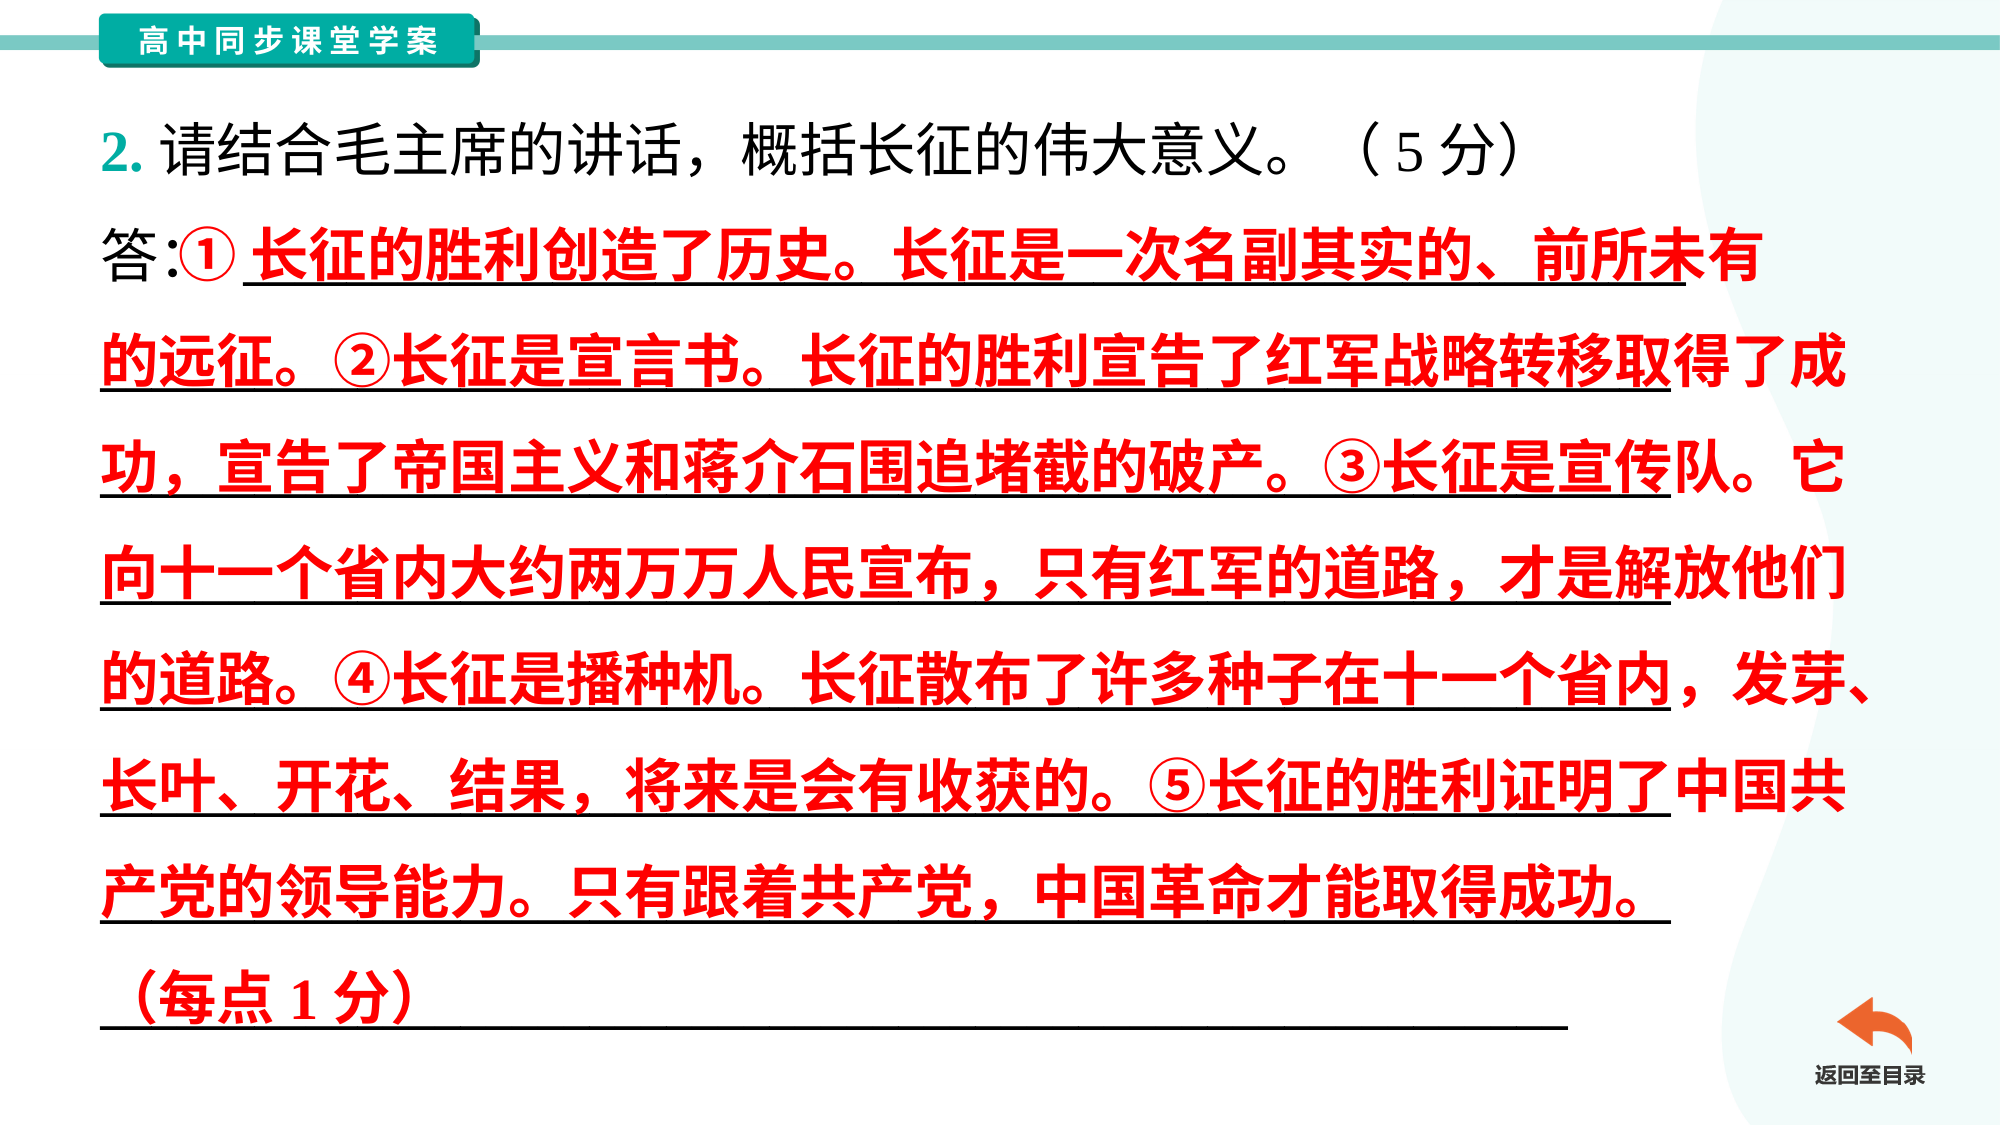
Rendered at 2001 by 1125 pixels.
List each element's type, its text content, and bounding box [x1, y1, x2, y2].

picture [0, 0, 2000, 1125]
text_box ①长征的胜利创造了历史。长征是一次名副其实的、前所未有 的远征。②长征是宣言书。长征的胜利宣告了红军战略转移取得了成 功，宣告了帝国主义和蒋介石围追堵截的破产。③长征是宣传队。它 向十一个省内大约两万万人民宣布，只有红军的道路，才是解放他们 的道路。④长征是播种机。长征散布了许多种子在十一个省内，发芽、 长叶、开花、结果，将来是会有收获的。⑤长征的胜利证明了中国共 产党的领导能力。只有跟着共产党，中国革命才能取得成功。 （每点1分） [100, 181, 1899, 1032]
text_box 2.请结合毛主席的讲话，概括长征的伟大意义。（5分） 答： ________________________________________________________ _____________________________________________________________ _____________________________________________________________ _____________________________________________________________ _____________________________________________________________ _____________________________________________________________ _____________________________________________________________ _________________________________________________________ [100, 76, 1899, 181]
